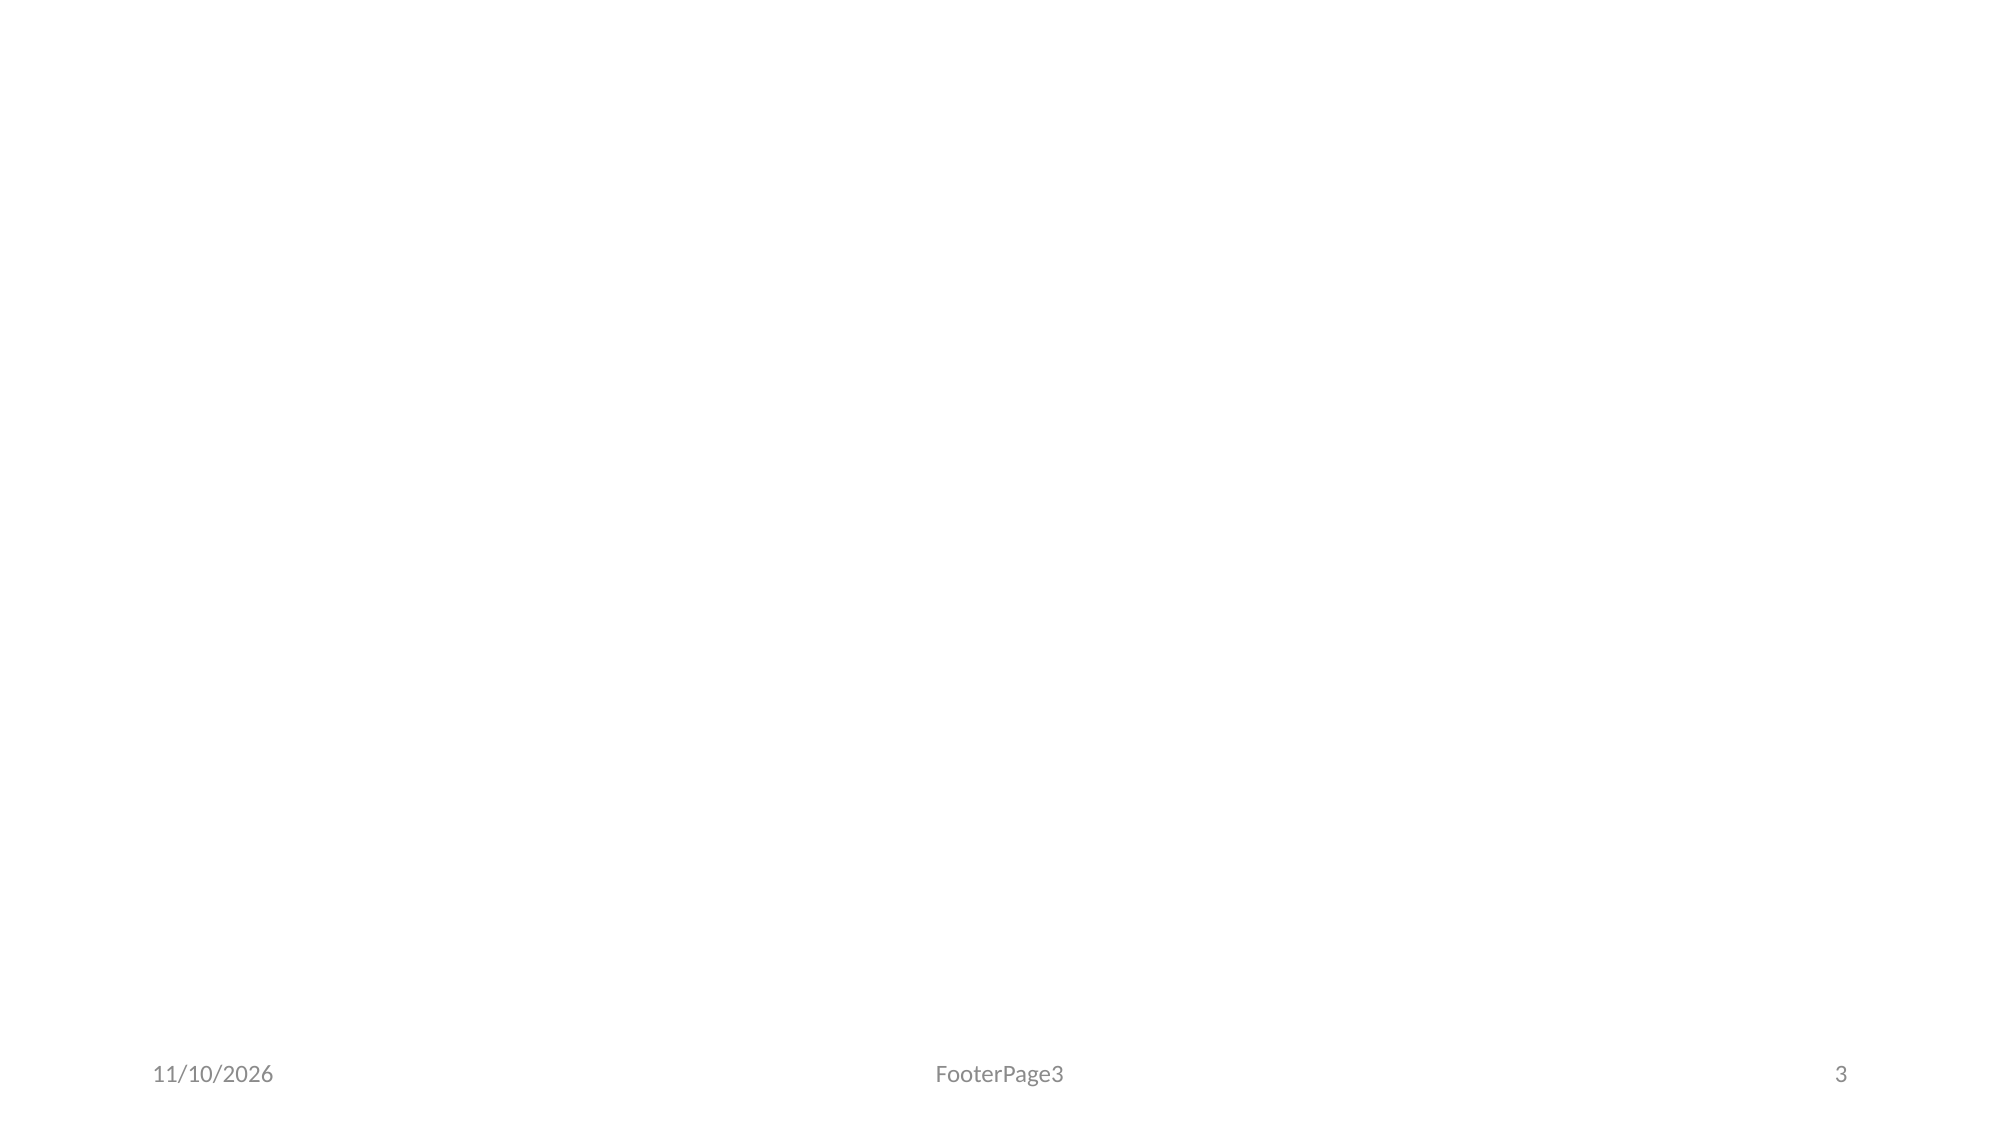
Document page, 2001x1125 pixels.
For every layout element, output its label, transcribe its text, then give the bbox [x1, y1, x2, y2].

footer FooterPage3 [662, 1042, 1338, 1103]
slide_number 3 [1412, 1042, 1863, 1103]
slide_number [137, 1042, 588, 1103]
